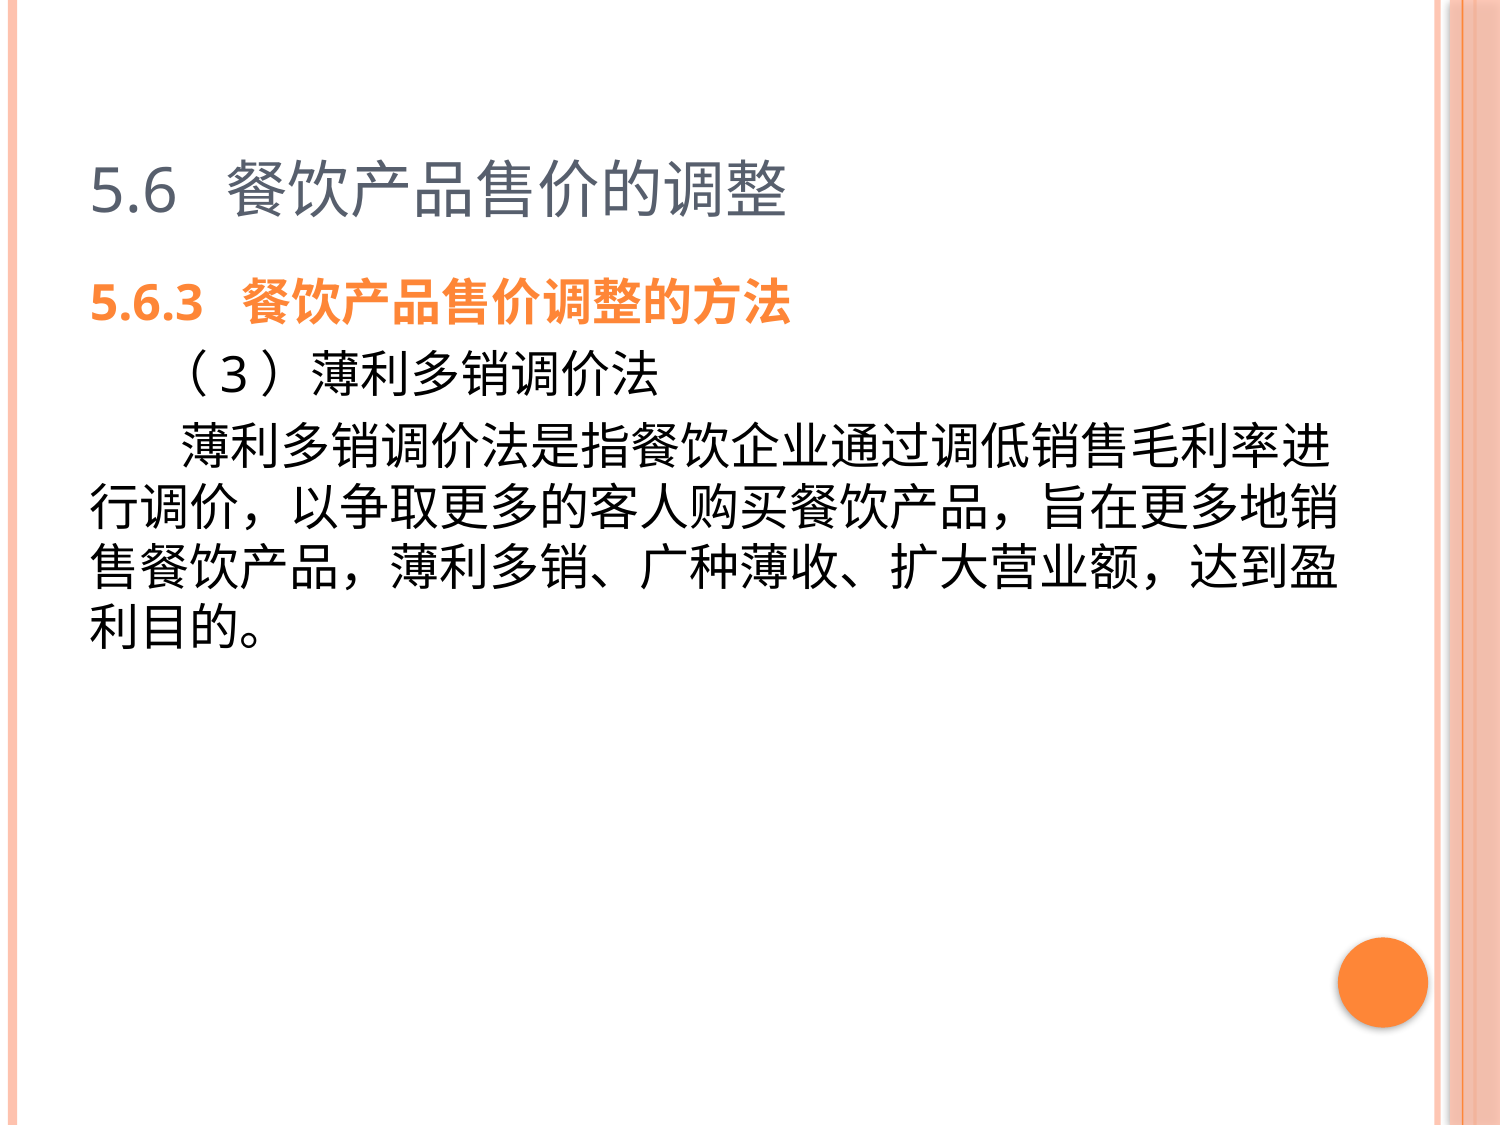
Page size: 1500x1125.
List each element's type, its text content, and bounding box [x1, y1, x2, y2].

list 5.6.3 餐饮产品售价调整的方法 （3）薄利多销调价法 薄利多销调价法是指餐饮企业通过调低销售毛利率进行调价，以争取更多的客人购买餐饮产品，旨在更多地销售餐饮产品，薄利多销、广种薄收、扩大营业额，达到盈利目的。 [74, 262, 1364, 1063]
title 5.6 餐饮产品售价的调整 [75, 45, 1300, 233]
